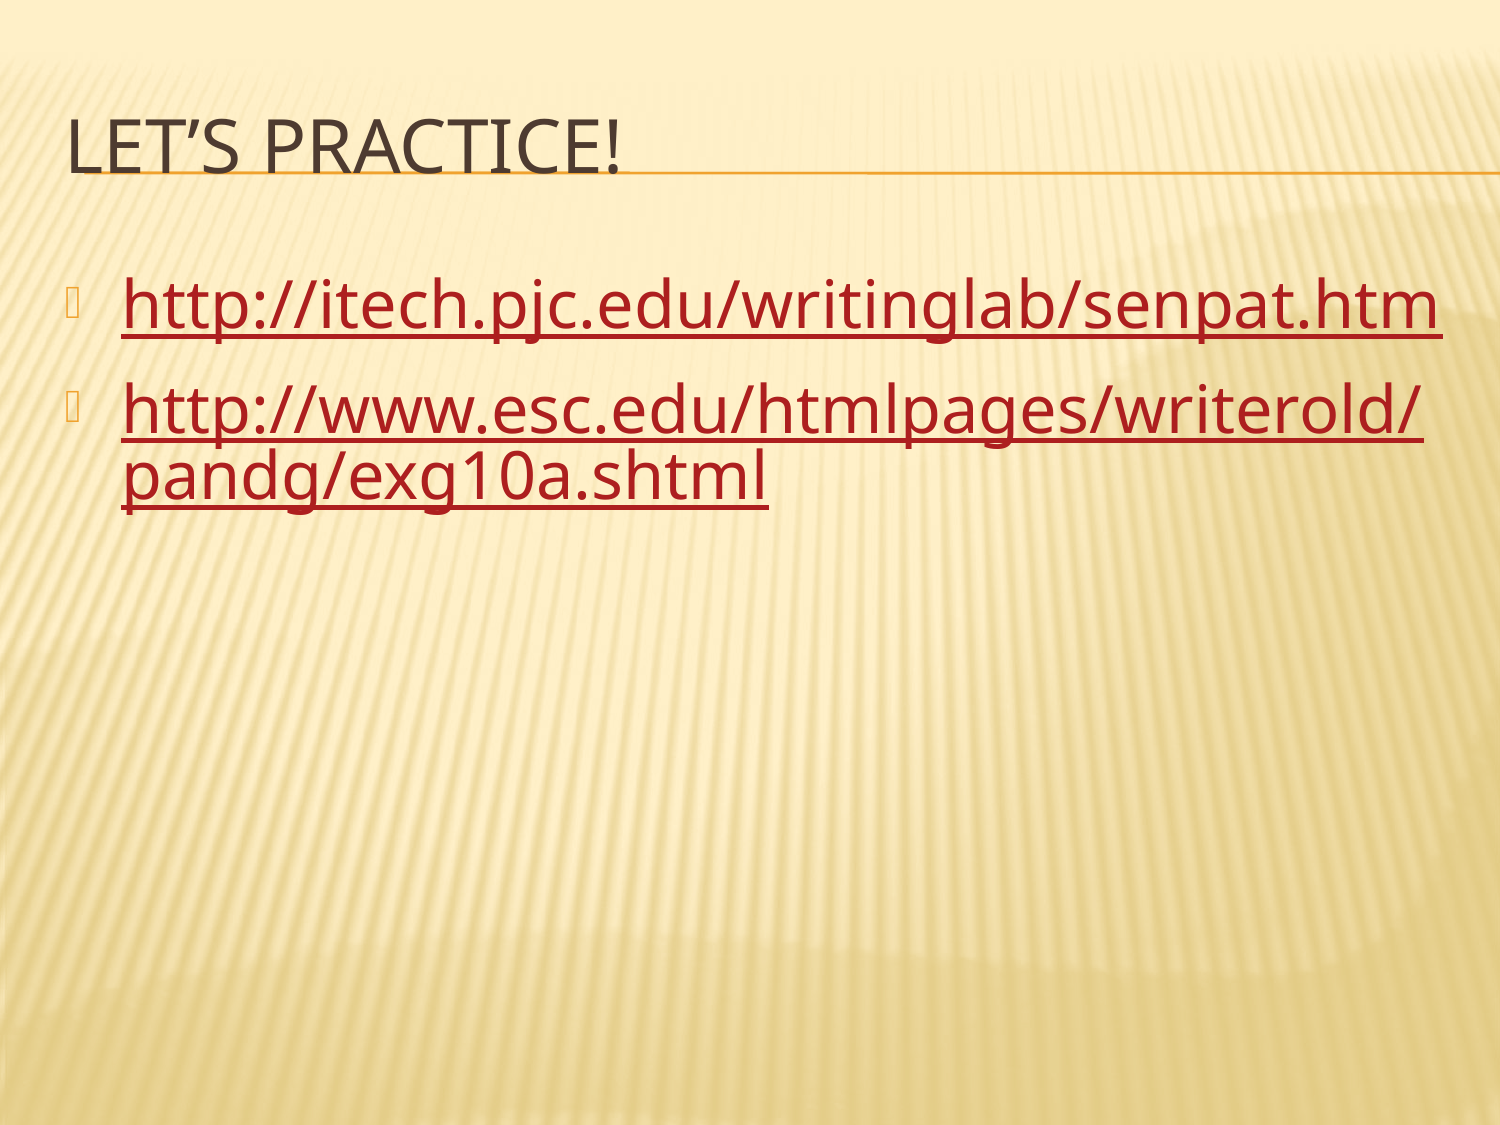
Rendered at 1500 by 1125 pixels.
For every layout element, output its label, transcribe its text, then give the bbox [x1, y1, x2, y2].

list http://itech.pjc.edu/writinglab/senpat.htm http://www.esc.edu/htmlpages/writerold/pandg/exg10a.shtml [50, 254, 1475, 998]
title Let’s Practice! [50, 75, 1475, 213]
